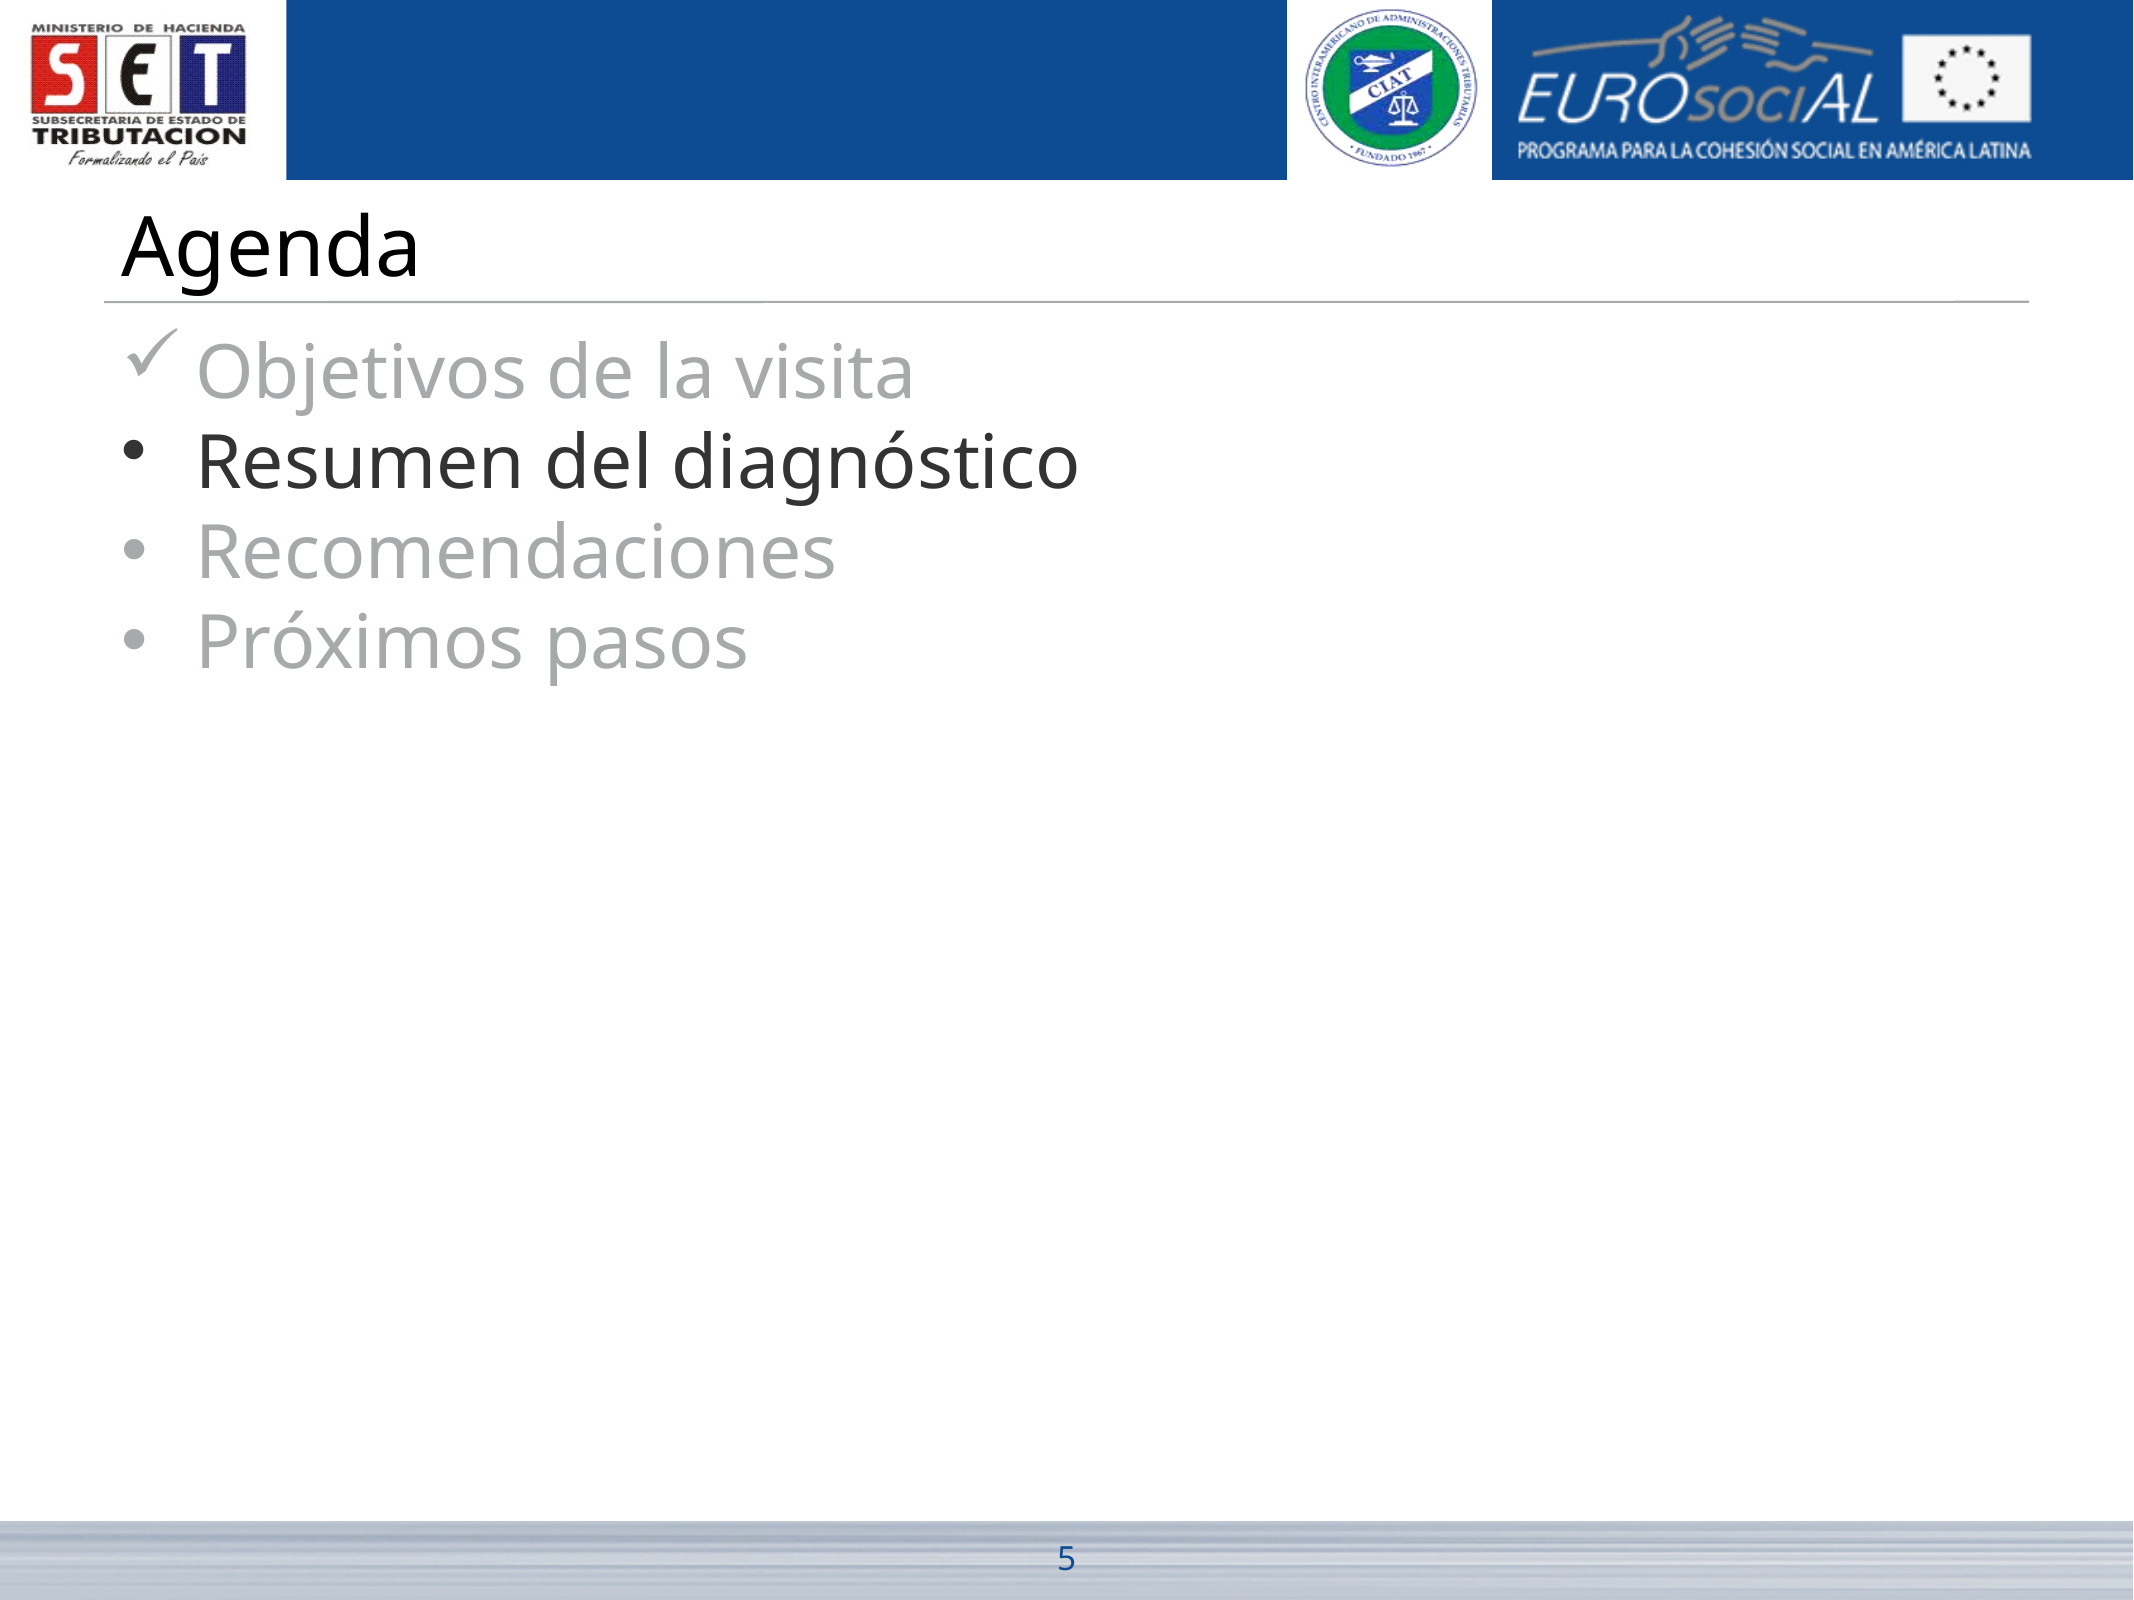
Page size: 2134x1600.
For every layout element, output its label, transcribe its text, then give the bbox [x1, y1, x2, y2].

title Agenda [106, 185, 2027, 295]
picture [1492, 0, 2134, 180]
list Objetivos de la visita Resumen del diagnóstico Recomendaciones Próximos pasos [106, 315, 2027, 1486]
picture [0, 1521, 2134, 1600]
picture [0, 0, 1287, 180]
slide_number 5 [1040, 1529, 1093, 1587]
